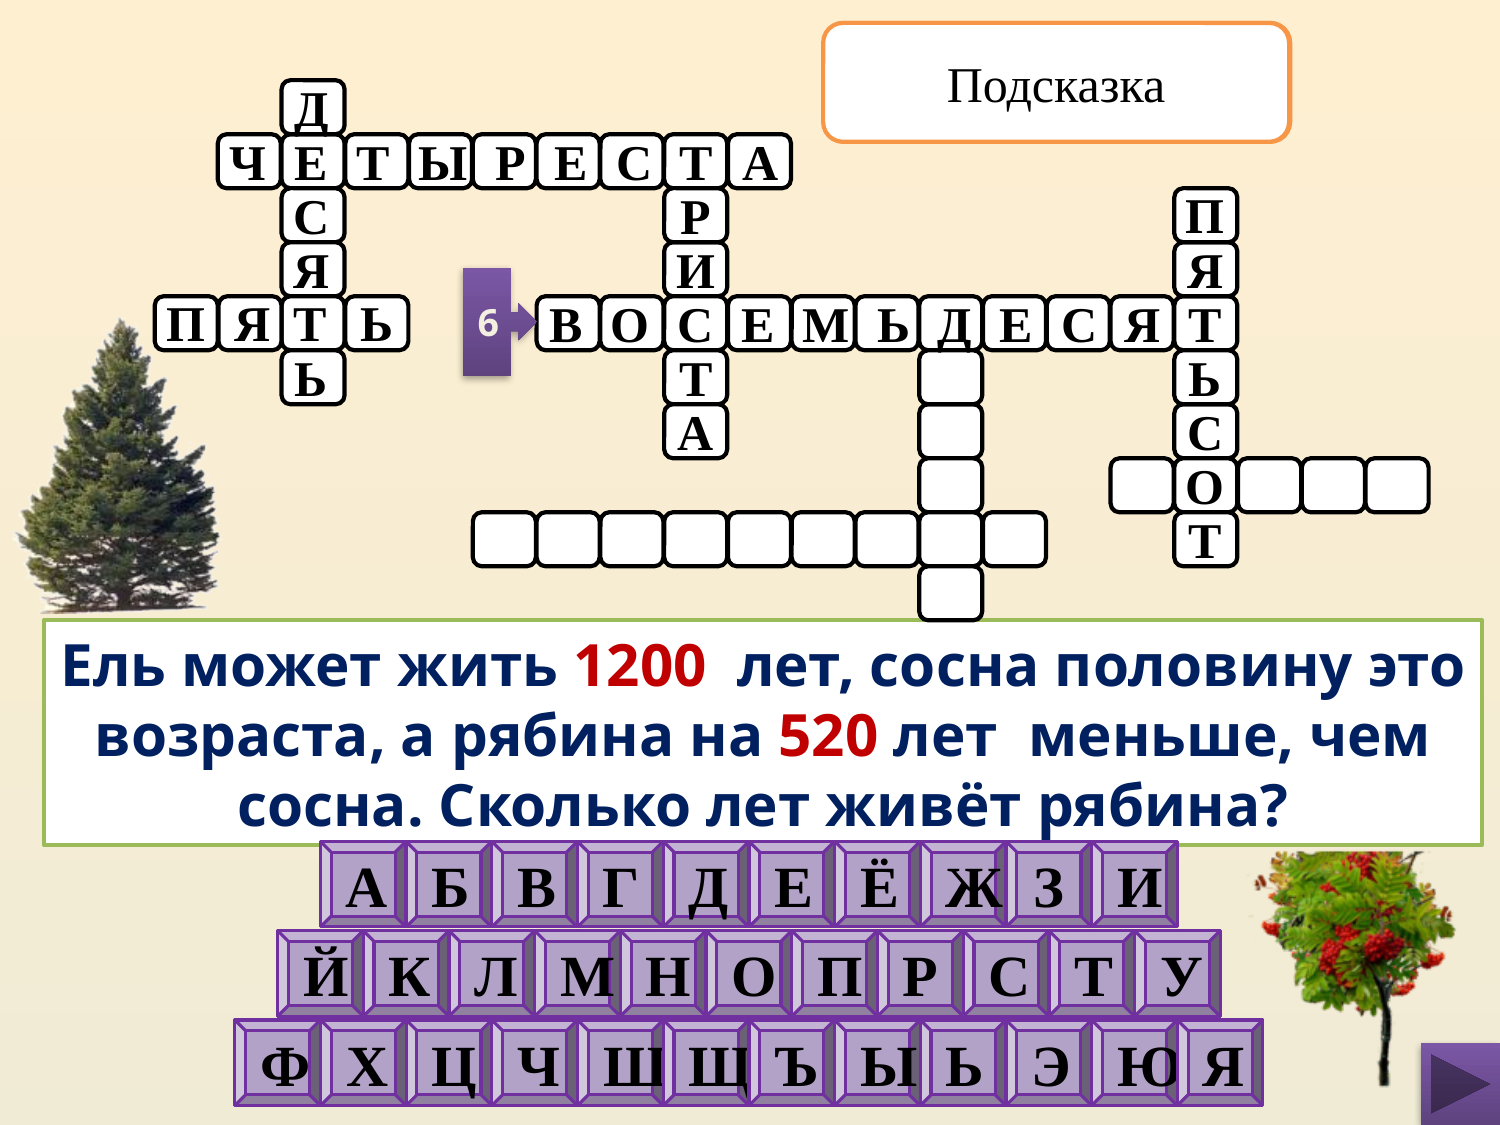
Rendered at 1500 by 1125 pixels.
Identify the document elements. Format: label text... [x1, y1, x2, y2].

text_box Е [537, 937, 543, 1009]
text_box М [533, 929, 618, 1018]
text_box Ю [1090, 1018, 1168, 1108]
text_box Л [323, 1027, 329, 1099]
text_box Р [1099, 844, 1170, 850]
text_box Т [370, 933, 442, 939]
text_box Ы [585, 844, 656, 850]
text_box Ж [708, 937, 715, 1010]
text_box О [704, 929, 790, 1018]
text_box Подсказка [821, 20, 1292, 78]
text_box У [1133, 929, 1168, 1018]
text_box П [790, 929, 875, 1018]
text_box М [408, 1026, 415, 1099]
text_box Щ [661, 1018, 747, 1108]
text_box Д [279, 69, 344, 78]
text_box Я [627, 933, 699, 939]
text_box [923, 848, 929, 920]
text_box Ь [918, 1018, 1004, 1108]
text_box А [1013, 844, 1085, 850]
text_box С [580, 848, 586, 920]
text_box Б [404, 839, 490, 929]
text_box Ж [918, 839, 1004, 929]
text_box Ш [576, 1018, 661, 1108]
text_box Д [451, 937, 458, 1010]
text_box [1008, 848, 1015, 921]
text_box О [751, 848, 758, 920]
text_box Ъ [747, 1018, 833, 1108]
text_box А [456, 933, 528, 939]
text_box Я [327, 1022, 400, 1029]
text_box Е [670, 1022, 742, 1029]
picture [1173, 847, 1500, 1125]
text_box А [318, 839, 404, 929]
text_box Г [575, 839, 661, 929]
text_box Подсказка [327, 844, 399, 850]
text_box Б [280, 937, 286, 1009]
text_box Л [447, 929, 533, 1018]
text_box Т [927, 844, 999, 850]
text_box Ц [404, 1018, 490, 1108]
text_box Э [1004, 1018, 1090, 1108]
text_box В [498, 1022, 571, 1029]
text_box Н [618, 929, 704, 1018]
text_box О [584, 1022, 657, 1029]
text_box Х [1094, 1027, 1100, 1099]
text_box Т [408, 848, 415, 921]
text_box О [580, 1027, 586, 1099]
text_box К [361, 929, 447, 1018]
text_box Е [756, 844, 827, 850]
text_box С [837, 1027, 843, 1099]
text_box Ч [413, 844, 485, 850]
text_box У [1008, 1026, 1015, 1099]
text_box Ь [494, 848, 500, 920]
text_box С [961, 929, 1047, 1018]
text_box Р [751, 1026, 758, 1099]
text_box Е [1012, 1022, 1085, 1029]
text_box З [1004, 839, 1090, 929]
text_box Я [323, 848, 329, 920]
text_box Ель может жить 1200 лет, сосна половину это возраста, а рябина на 520 лет меньше, чем сосна. Сколько лет живёт рябина? [42, 618, 1484, 847]
text_box П [1141, 933, 1168, 939]
text_box П [665, 1026, 672, 1099]
text_box Ь [413, 1022, 485, 1029]
text_box Т [1056, 933, 1128, 939]
text_box Ы [833, 1018, 918, 1108]
text_box Ё [623, 938, 629, 1009]
text_box Е [747, 839, 833, 929]
text_box Т [499, 844, 570, 850]
text_box М [755, 1022, 828, 1029]
text_box Д [927, 1022, 999, 1029]
text_box Ь [841, 1022, 914, 1029]
text_box Р [665, 848, 672, 921]
text_box Ч [490, 1018, 576, 1108]
text_box В [237, 1027, 244, 1099]
text_box Н [494, 1027, 501, 1099]
text_box Ф [233, 1018, 319, 1108]
text_box П [542, 933, 613, 939]
text_box Й [965, 937, 972, 1010]
text_box Т [1047, 929, 1133, 1018]
text_box Д [661, 839, 747, 929]
text_box И [284, 933, 356, 939]
text_box Р [670, 844, 742, 850]
text_box А [1094, 848, 1100, 920]
text_box С [241, 1022, 314, 1029]
text_box И [880, 938, 886, 1009]
text_box Х [319, 1018, 404, 1108]
text_box Ё [833, 839, 918, 929]
text_box З [794, 937, 800, 1010]
text_box О [970, 933, 1042, 939]
text_box Г [365, 937, 372, 1010]
text_box Й [276, 929, 361, 1018]
text_box Ь [799, 933, 871, 939]
text_box И [1090, 839, 1179, 929]
picture [0, 317, 154, 614]
text_box Т [922, 1026, 929, 1099]
text_box Ф [1051, 937, 1058, 1010]
text_box Т [713, 933, 785, 939]
text_box С [842, 844, 913, 850]
text_box В [490, 839, 575, 929]
text_box С [884, 933, 956, 939]
text_box С [1098, 1022, 1168, 1029]
text_box К [837, 848, 843, 920]
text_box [154, 79, 1429, 621]
text_box Р [875, 929, 961, 1018]
text_box К [1137, 938, 1143, 1009]
